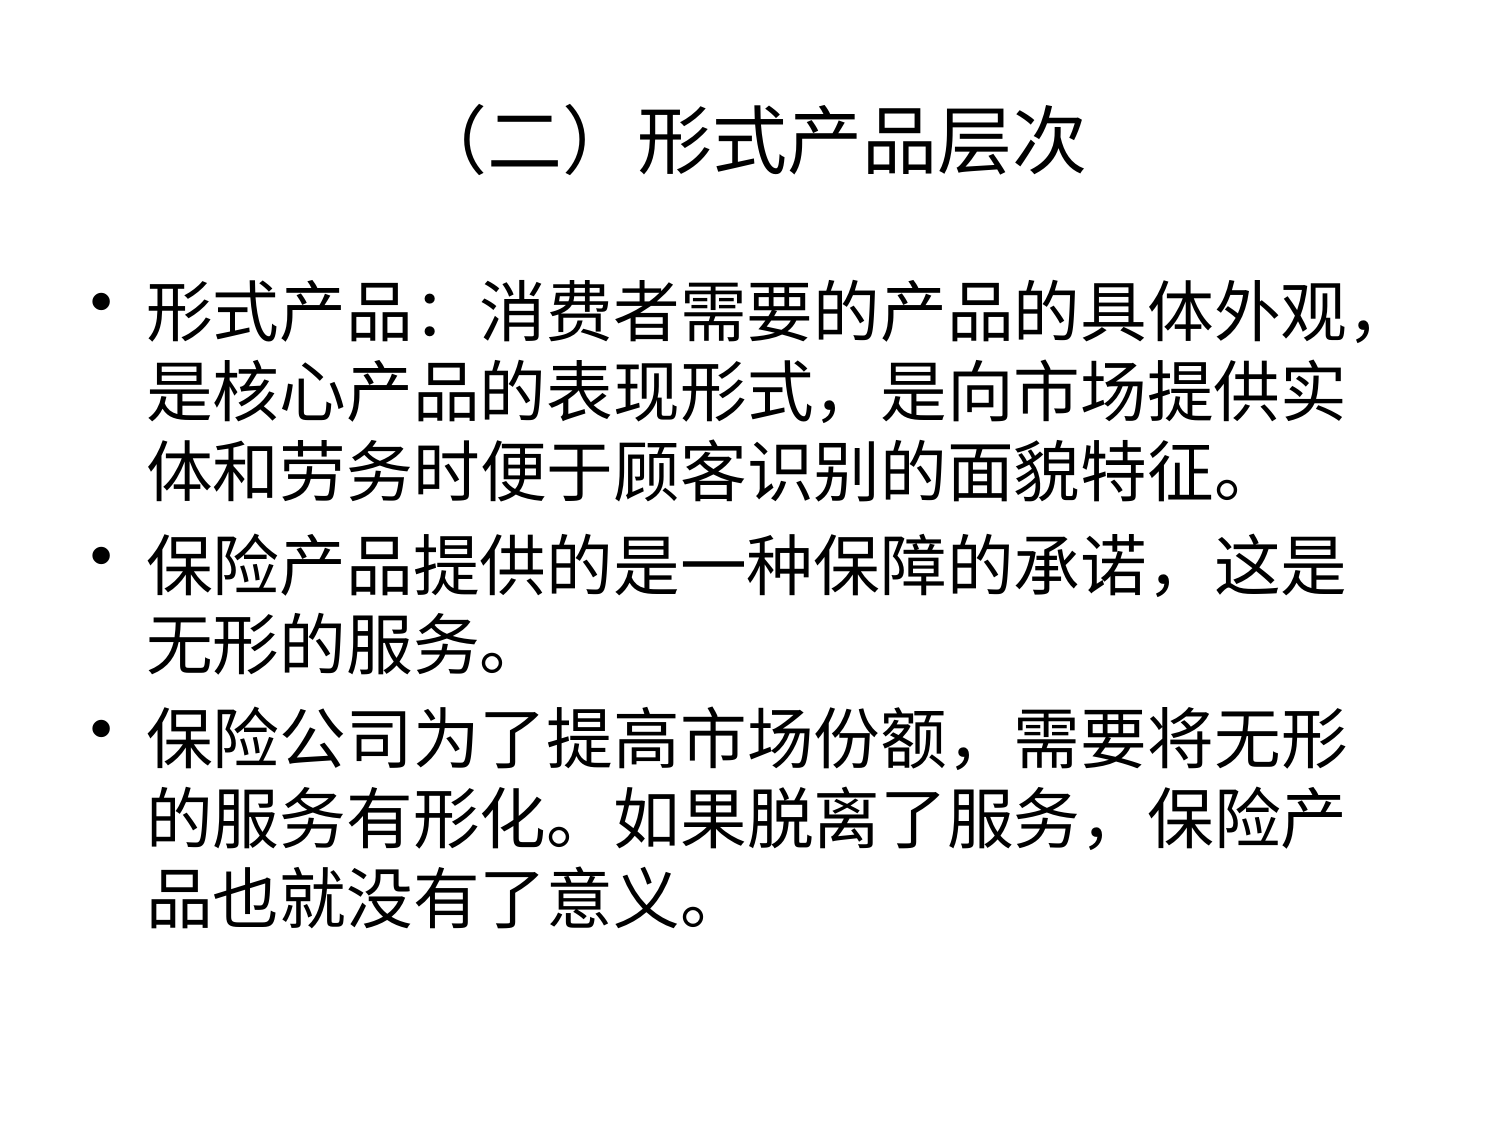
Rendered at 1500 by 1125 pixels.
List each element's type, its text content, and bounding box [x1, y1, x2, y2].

title （二）形式产品层次 [75, 45, 1425, 233]
list 形式产品：消费者需要的产品的具体外观，是核心产品的表现形式，是向市场提供实体和劳务时便于顾客识别的面貌特征。 保险产品提供的是一种保障的承诺，这是无形的服务。 保险公司为了提高市场份额，需要将无形的服务有形化。如果脱离了服务，保险产品也就没有了意义。 [75, 262, 1425, 1005]
